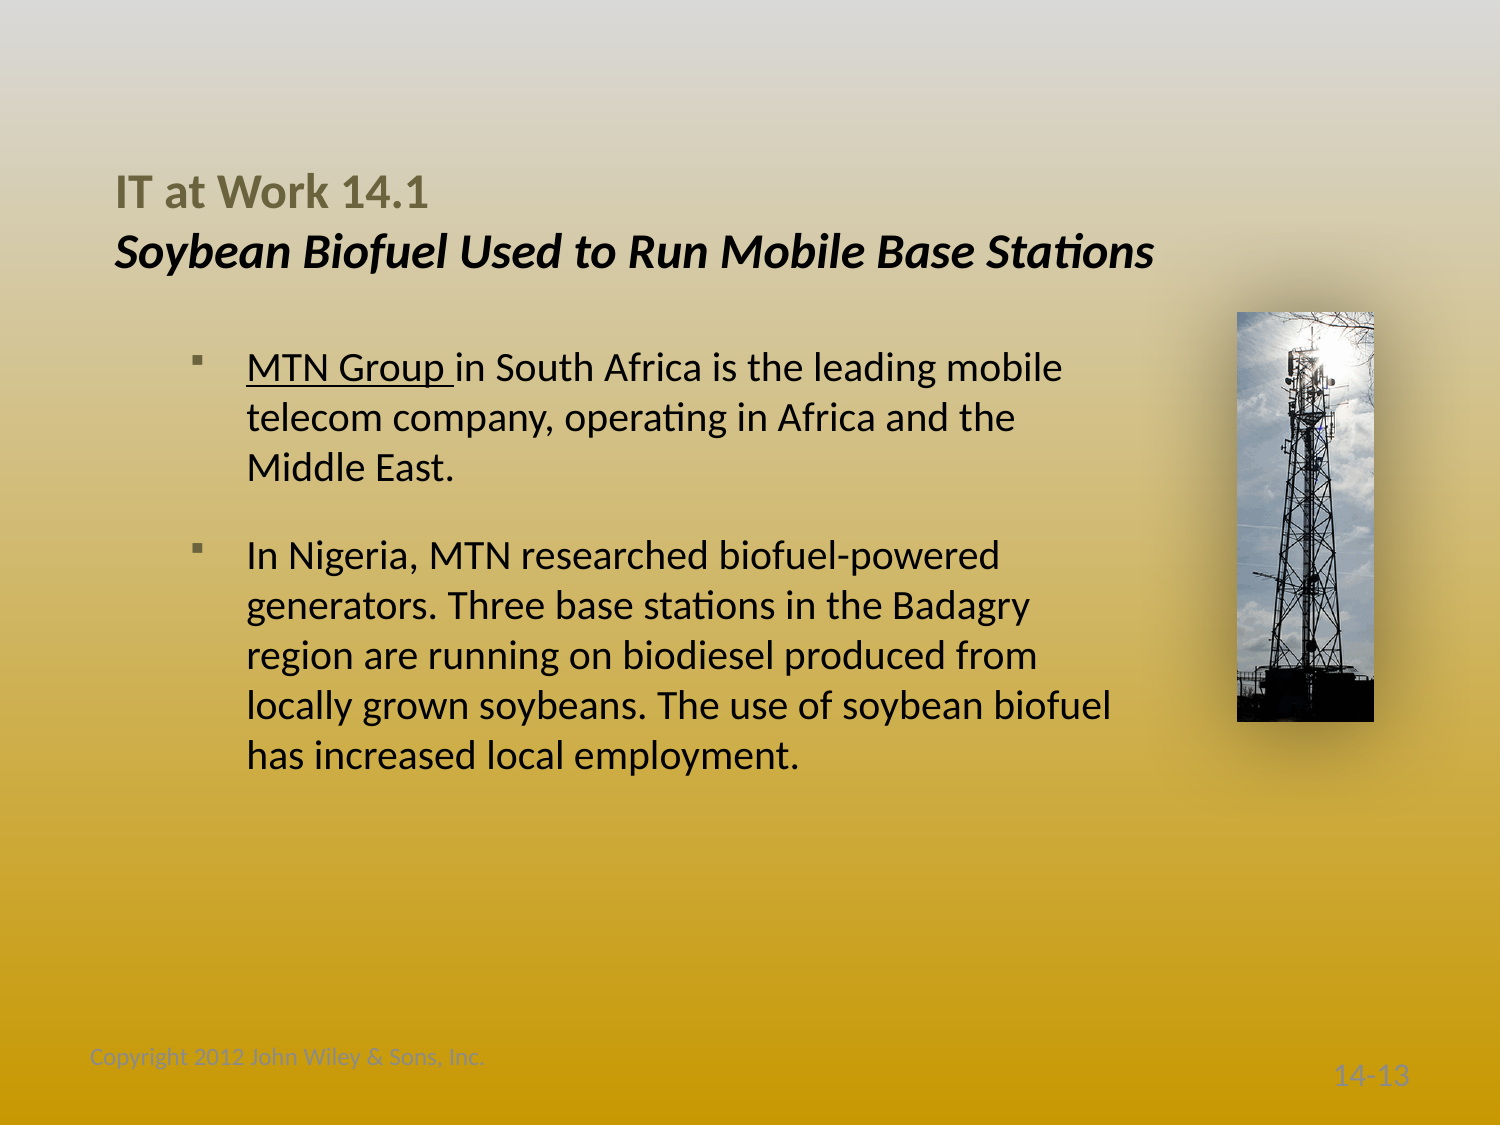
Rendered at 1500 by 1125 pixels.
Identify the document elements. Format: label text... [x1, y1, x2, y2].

footer Copyright 2012 John Wiley & Sons, Inc. [75, 1025, 550, 1085]
title IT at Work 14.1 Soybean Biofuel Used to Run Mobile Base Stations [99, 125, 1450, 313]
picture [1237, 312, 1374, 722]
slide_number 14-13 [1074, 1042, 1425, 1103]
list MTN Group in South Africa is the leading mobile telecom company, operating in Africa and the Middle East. In Nigeria, MTN researched biofuel-powered generators. Three base stations in the Badagry region are running on biodiesel produced from locally grown soybeans. The use of soybean biofuel has increased local employment. [174, 332, 1138, 900]
